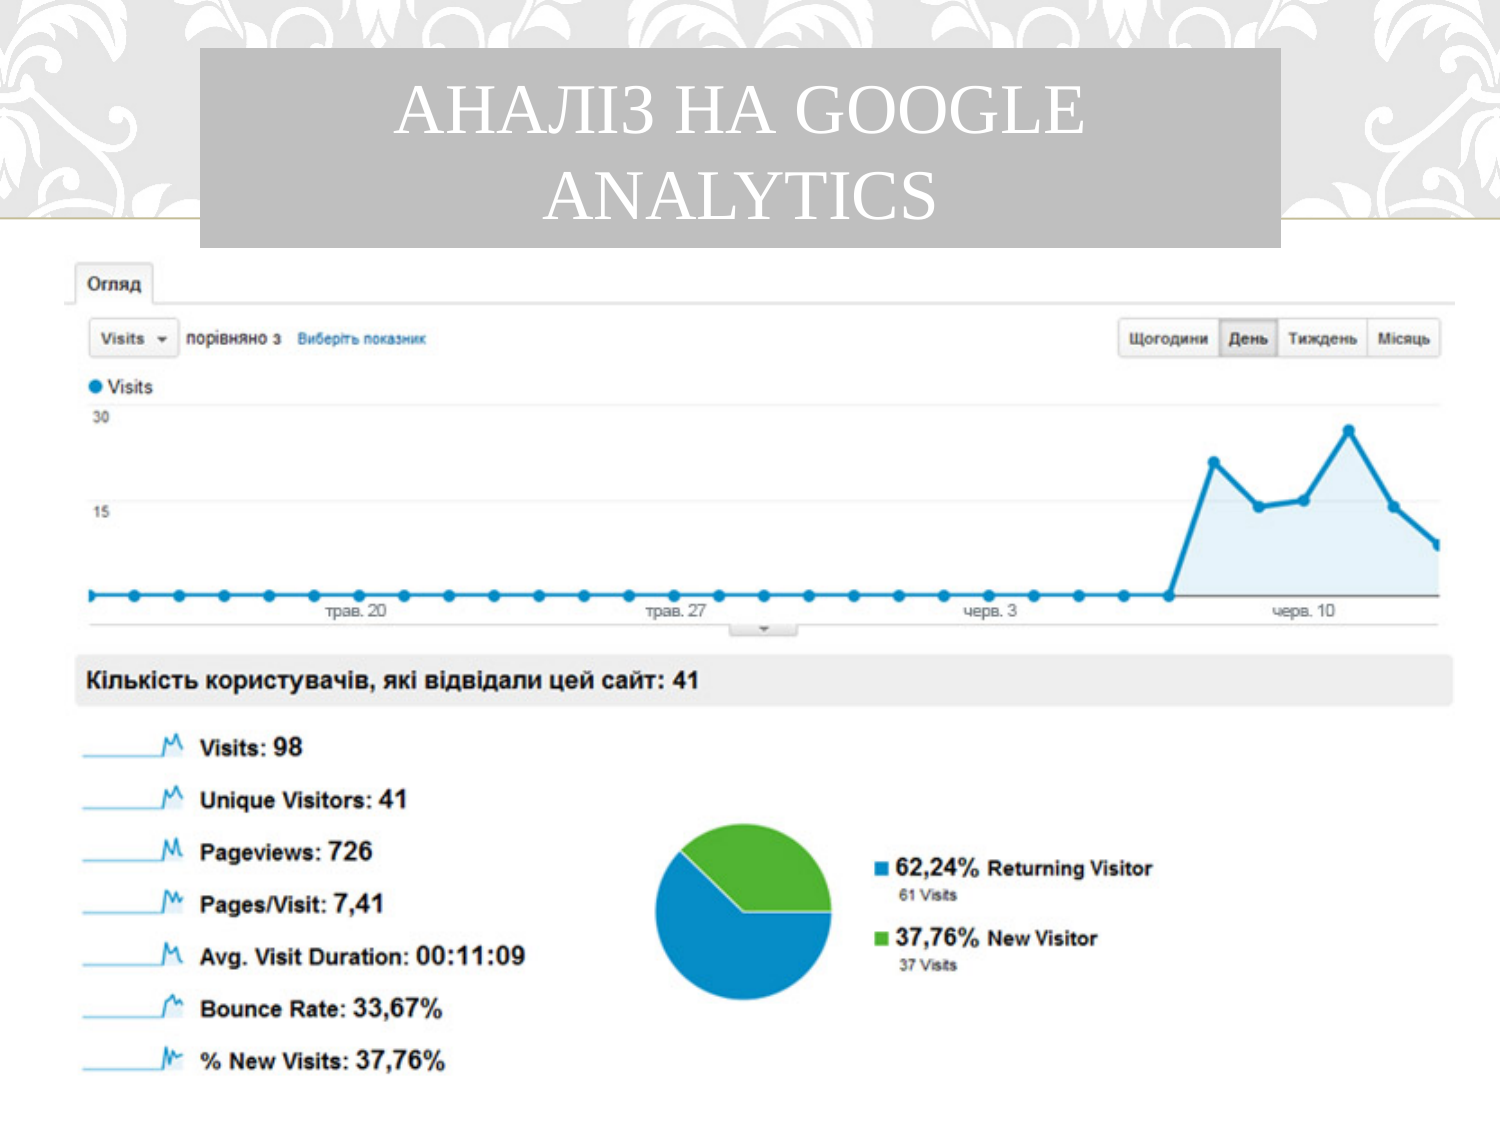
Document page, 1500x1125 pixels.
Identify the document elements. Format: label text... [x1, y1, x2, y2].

title Аналіз на Google Analytics [200, 48, 1281, 248]
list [64, 255, 1455, 1095]
